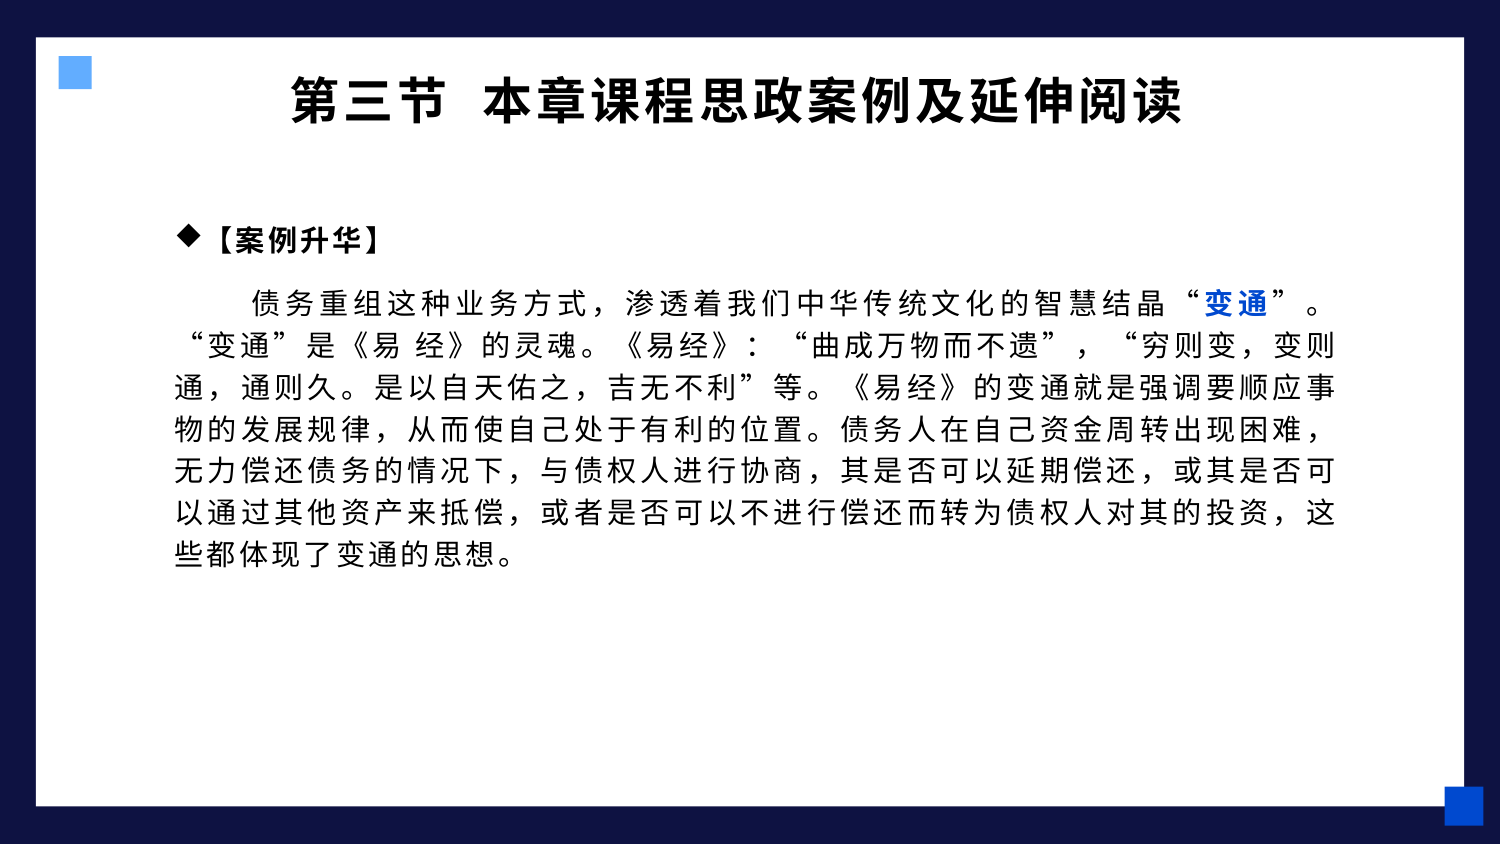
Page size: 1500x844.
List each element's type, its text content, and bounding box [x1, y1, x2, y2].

title 第三节 本章课程思政案例及延伸阅读 [141, 48, 1327, 138]
list 【案例升华】 债务重组这种业务方式，渗透着我们中华传统文化的智慧结晶“变通”。“变通”是《易 经》的灵魂。《易经》：“曲成万物而不遗”，“穷则变，变则通，通则久。是以自天佑之，吉无不利”等。《易经》的变通就是强调要顺应事物的发展规律，从而使自己处于有利的位置。债务人在自己资金周转出现困难，无力偿还债务的情况下，与债权人进行协商，其是否可以延期偿还，或其是否可以通过其他资产来抵偿，或者是否可以不进行偿还而转为债权人对其的投资，这些都体现了变通的思想。 [157, 215, 1353, 691]
